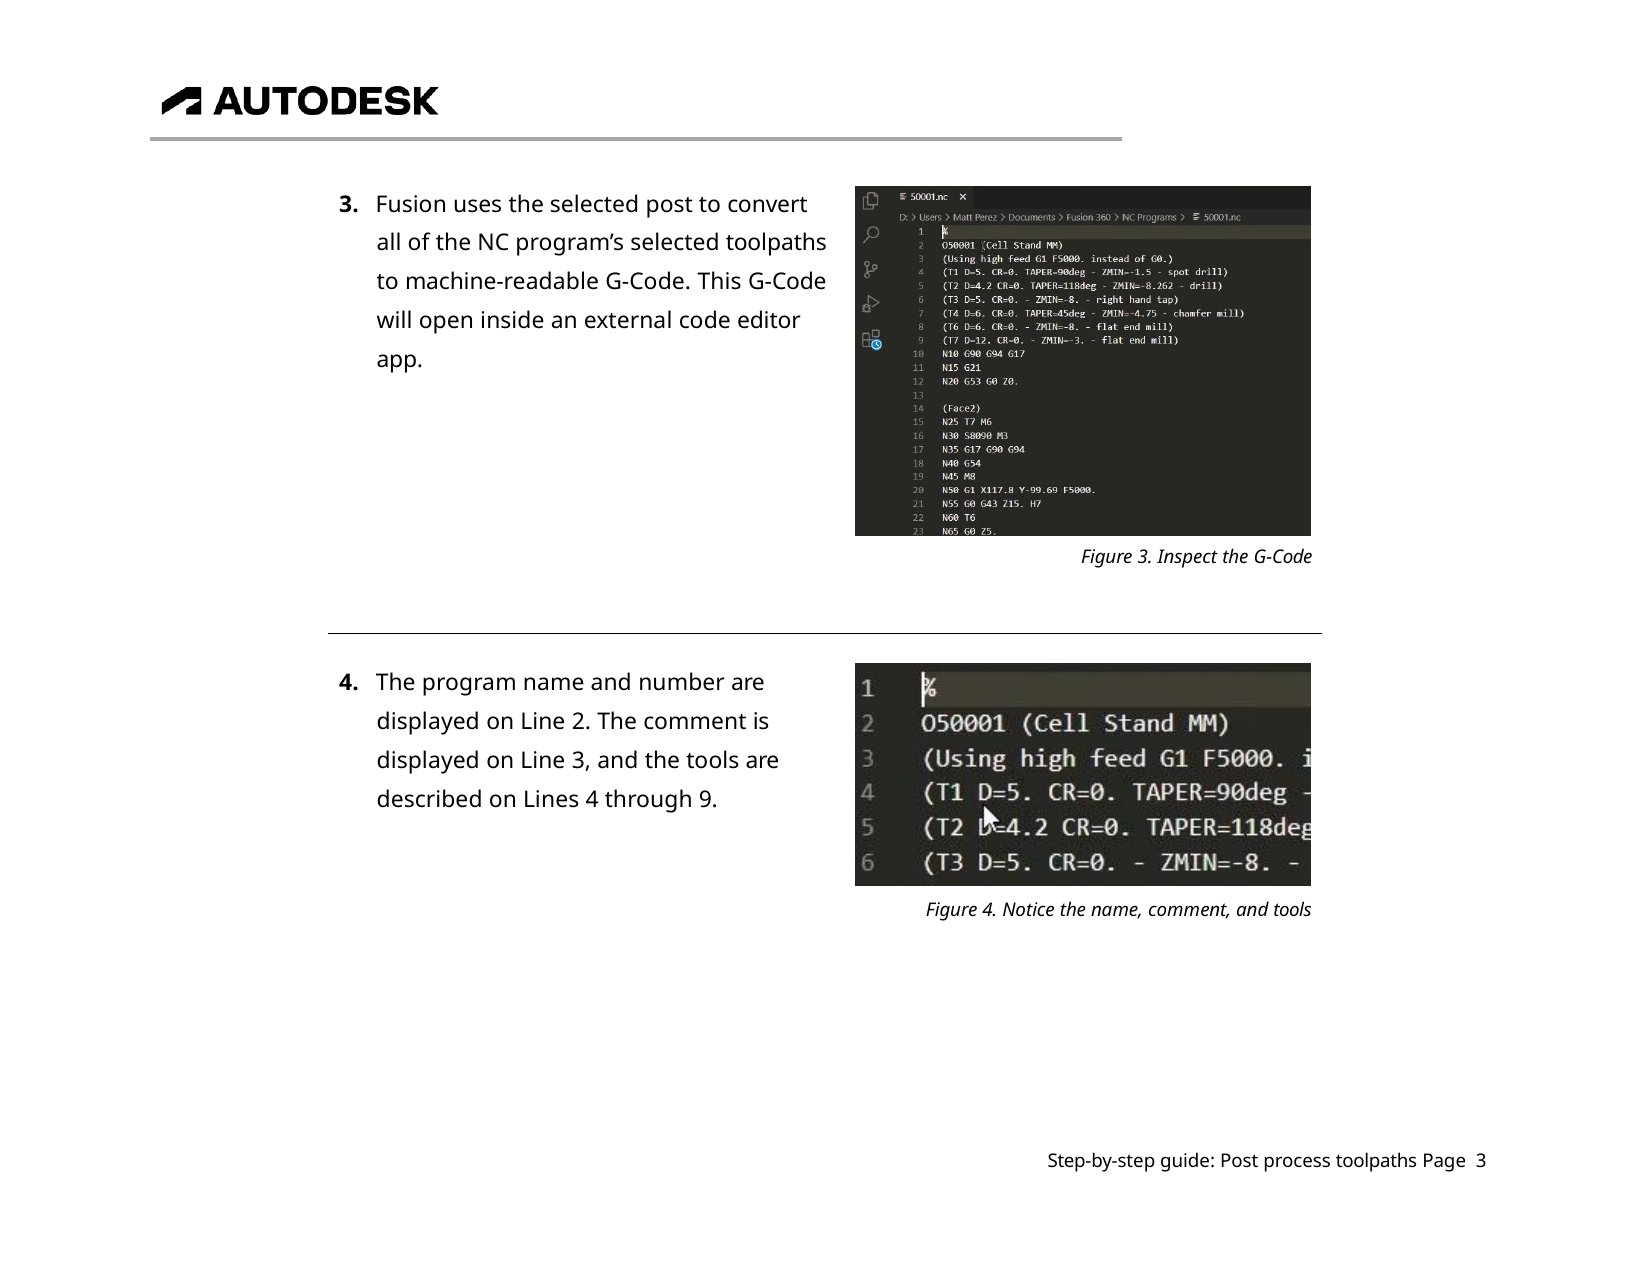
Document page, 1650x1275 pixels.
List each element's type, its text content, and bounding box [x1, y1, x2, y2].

table_cell Figure 4. Notice the name, comment, and tools [843, 634, 1322, 931]
picture [854, 186, 1311, 536]
slide_number Step-by-step guide: Post process toolpaths Page 3 [1045, 1145, 1509, 1275]
picture [854, 663, 1311, 886]
table_header Figure 3. Inspect the G-Code [843, 187, 1322, 633]
table_header 3. Fusion uses the selected post to convert all of the NC program’s selected toolpaths to machine-readable G-Code. This G-Code will open inside an external code editor app. [328, 187, 843, 633]
picture [161, 86, 439, 115]
table_cell 4. The program name and number are displayed on Line 2. The comment is displayed on Line 3, and the tools are described on Lines 4 through 9. [328, 634, 843, 931]
